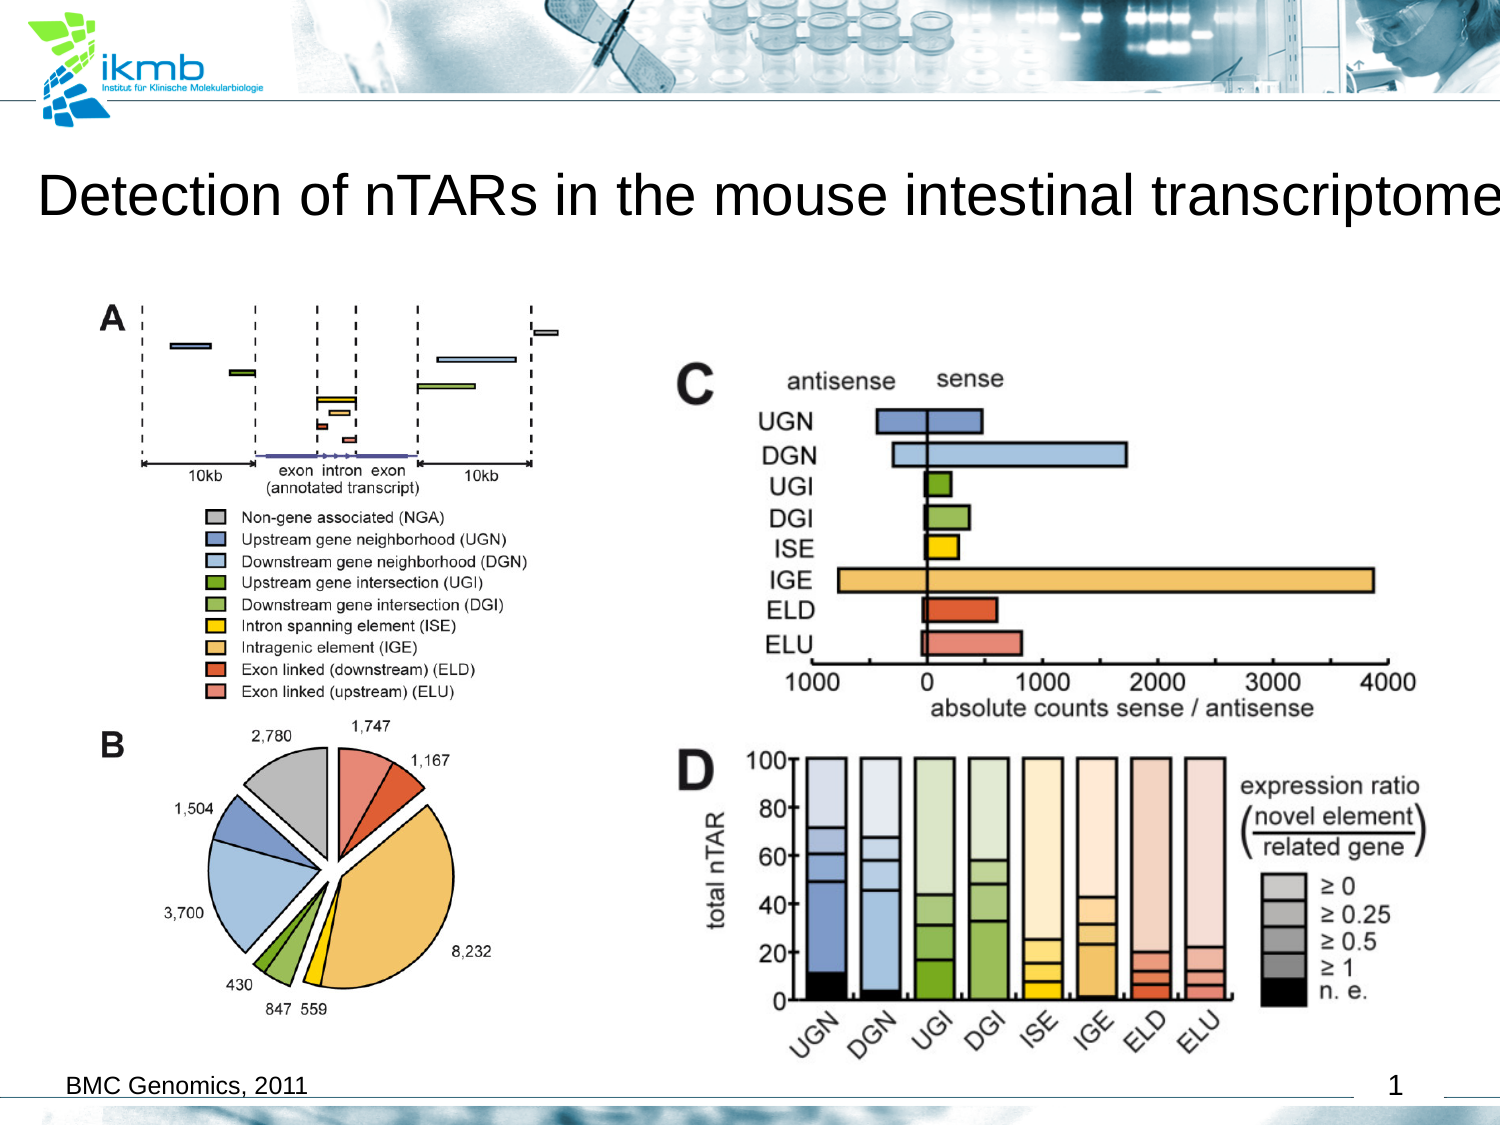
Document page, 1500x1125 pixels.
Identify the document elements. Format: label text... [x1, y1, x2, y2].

text_box Detection of nTARs in the mouse intestinal transcriptome [22, 149, 1500, 235]
picture [0, 0, 1500, 1125]
text_box BMC Genomics, 2011 [50, 1062, 324, 1108]
